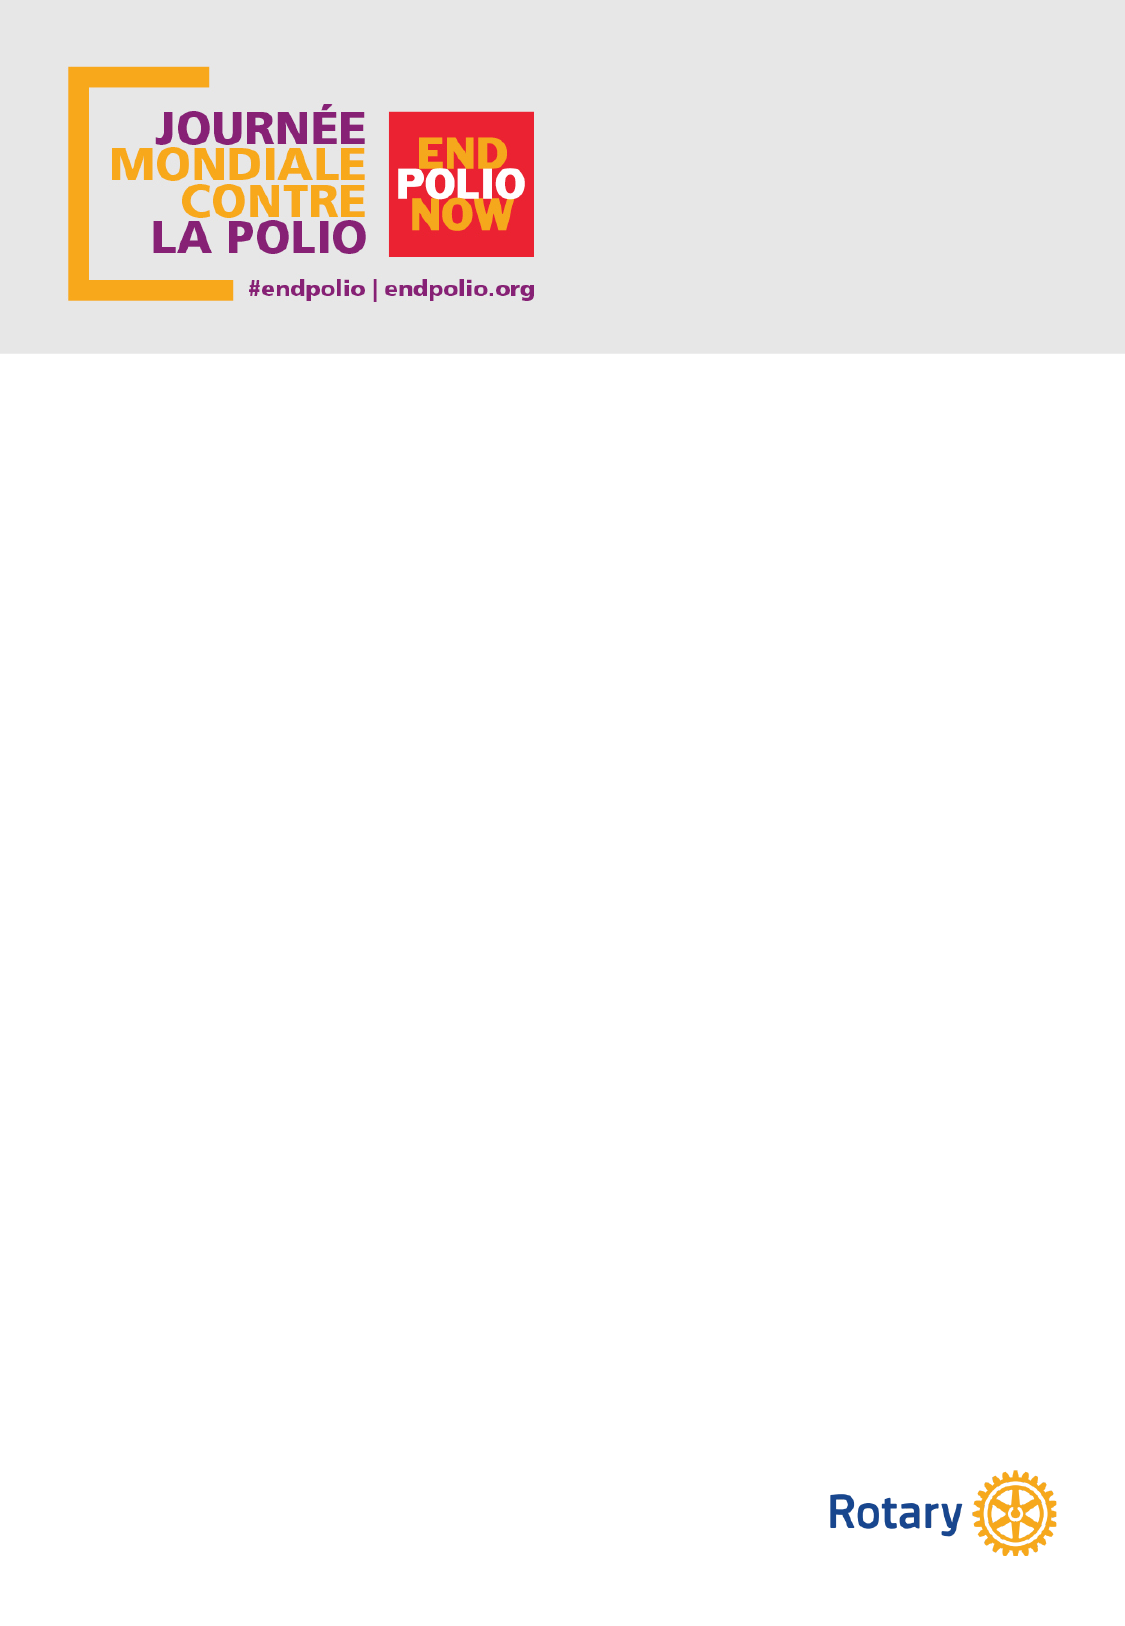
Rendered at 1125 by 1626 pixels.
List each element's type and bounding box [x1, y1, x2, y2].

picture [830, 1469, 1057, 1556]
picture [0, 0, 1125, 372]
